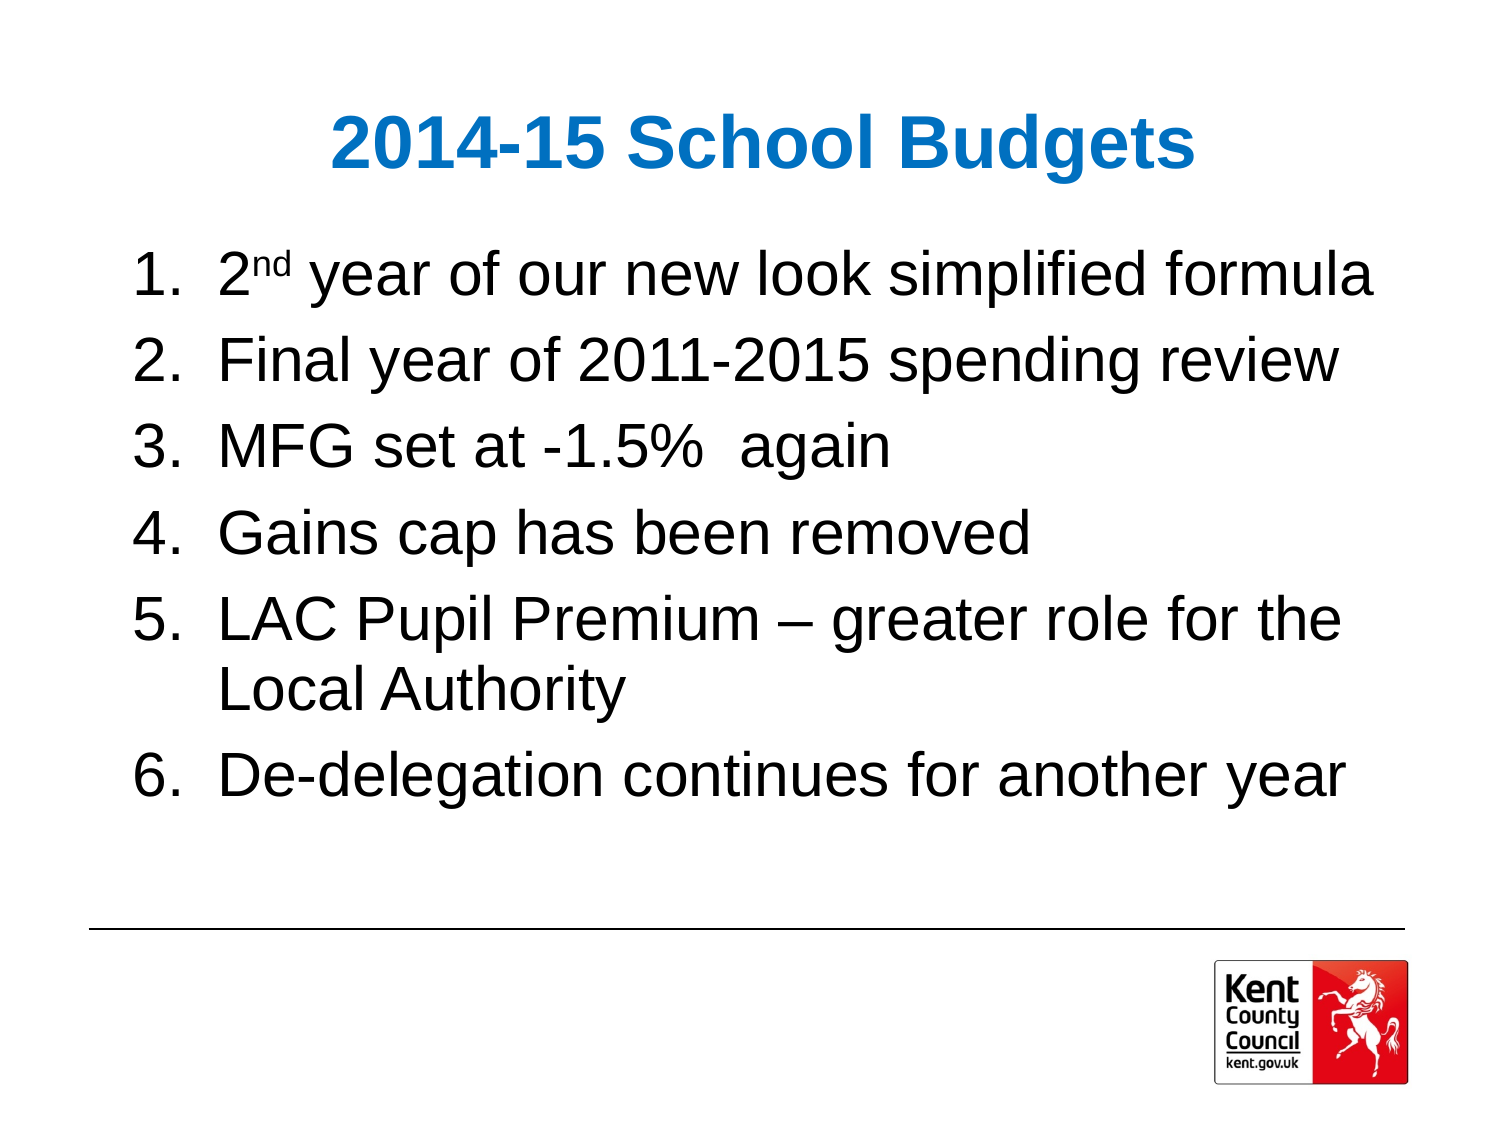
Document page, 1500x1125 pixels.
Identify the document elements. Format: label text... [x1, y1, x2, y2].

title 2014-15 School Budgets [126, 77, 1402, 209]
picture [1210, 954, 1412, 1090]
subtitle 2nd year of our new look simplified formula Final year of 2011-2015 spending review MFG set at -1.5% again Gains cap has been removed LAC Pupil Premium – greater role for the Local Authority De-delegation continues for another year [117, 231, 1406, 906]
